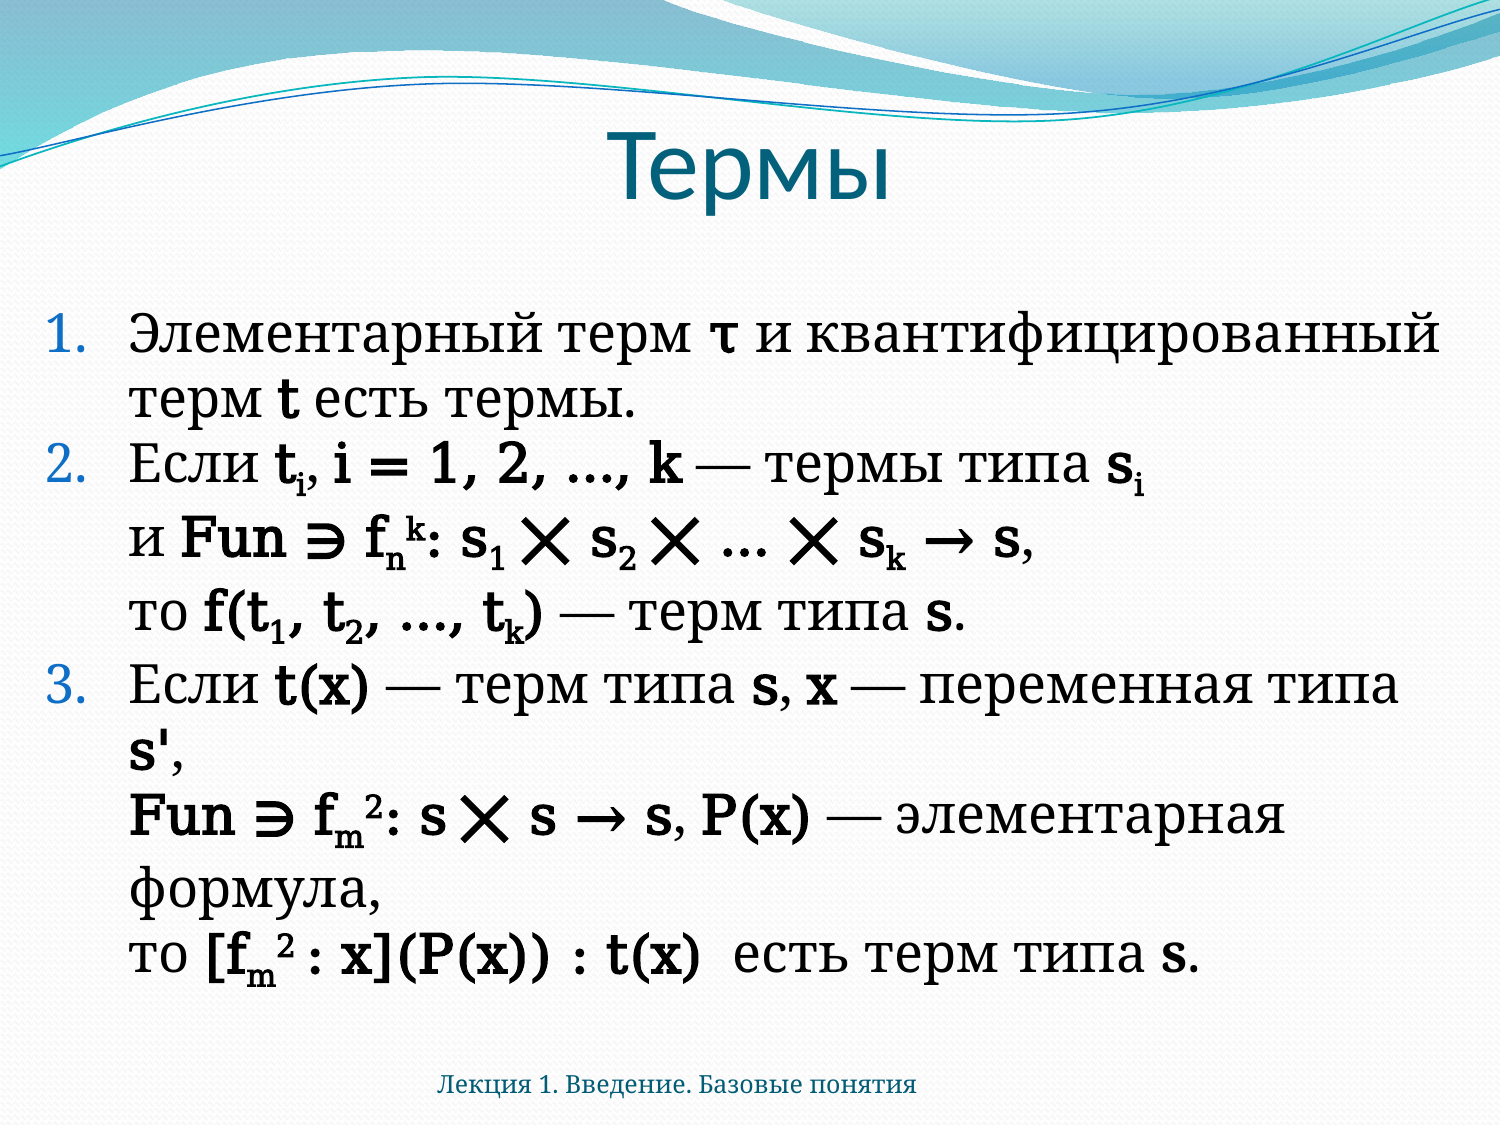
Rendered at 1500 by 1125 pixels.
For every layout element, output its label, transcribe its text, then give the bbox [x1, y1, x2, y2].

footer Лекция 1. Введение. Базовые понятия [437, 1042, 988, 1103]
list Элементарный терм τ и квантифицированный терм t есть термы. Если ti, i = 1, 2, …, k — термы типа si и Fun ∋ fnk: s1 ⨉ s2 ⨉ … ⨉ sk → s, то f(t1, t2, …, tk) — терм типа s. Если t(x) — терм типа s, x — переменная типа s', Fun ∋ fm2: s ⨉ s → s, P(x) — элементарная формула, то [fm2 : x](P(x)) : t(x) есть терм типа s. [29, 219, 1471, 1071]
title Термы [29, 32, 1471, 219]
